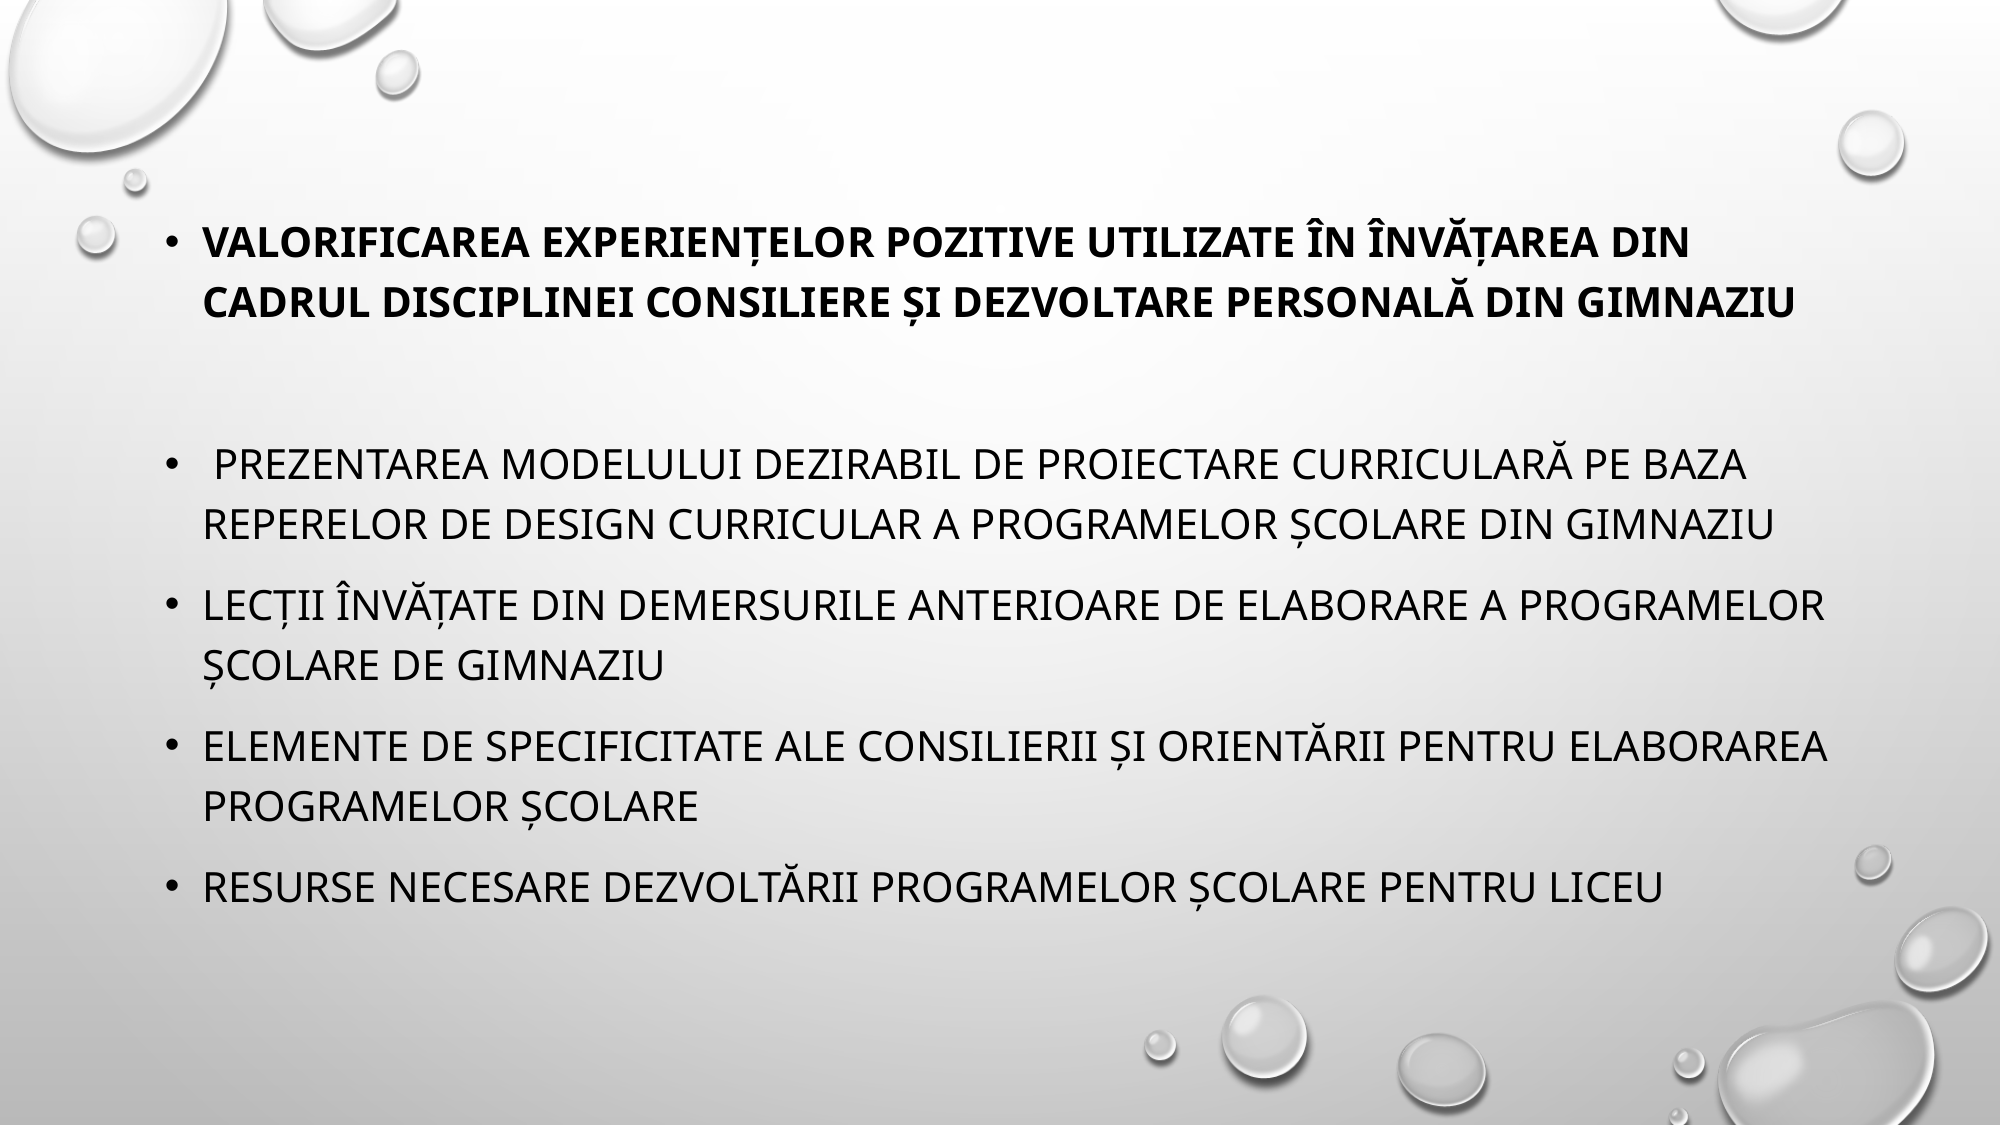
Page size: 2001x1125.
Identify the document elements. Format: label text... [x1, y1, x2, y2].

list Valorificarea experiențelor pozitive utilizate în învățarea din cadrul disciplinei Consiliere și dezvoltare personală din gimnaziu Prezentarea modelului dezirabil de proiectare curriculară pe baza reperelor de design curricular a programelor școlare din gimnaziu Lecții învățate din demersurile anterioare de elaborare a programelor școlare de gimnaziu Elemente de specificitate ale Consilierii și orientării pentru elaborarea programelor școlare Resurse necesare dezvoltării programelor școlare pentru liceu [149, 198, 1850, 950]
picture [0, 0, 2000, 1125]
